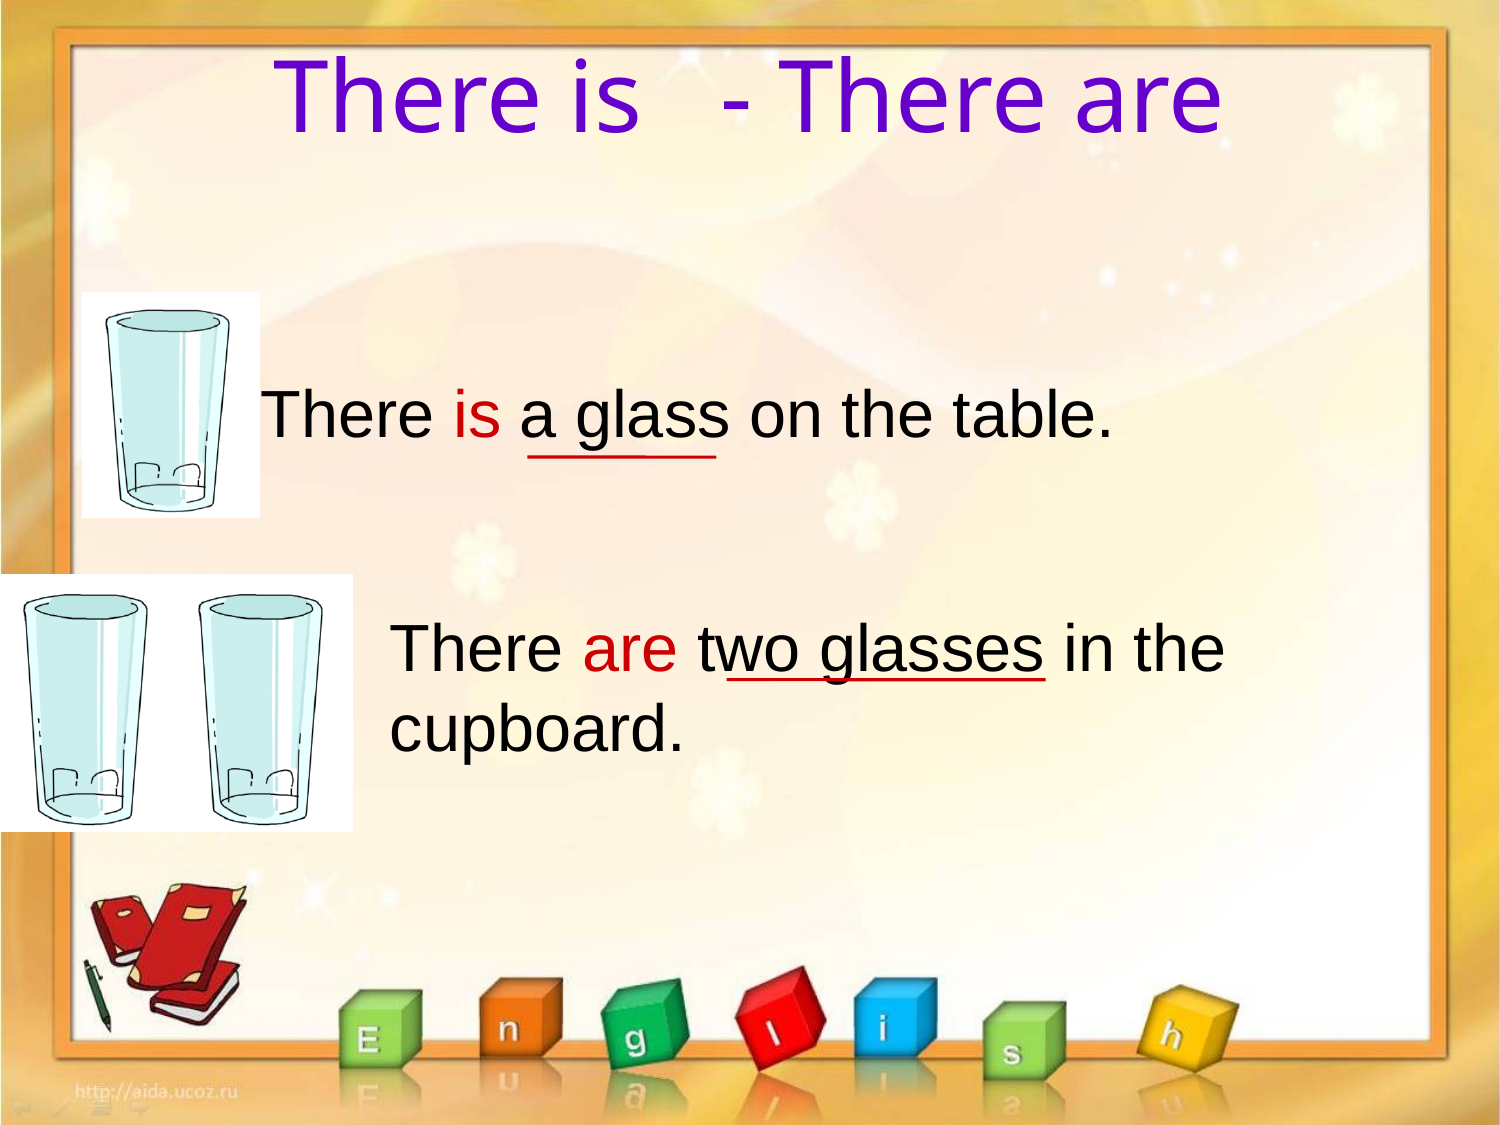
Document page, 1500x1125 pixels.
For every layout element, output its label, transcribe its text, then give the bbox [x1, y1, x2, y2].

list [81, 292, 260, 518]
text_box There is a glass on the table. [264, 363, 1404, 458]
title There is - There are [75, 0, 1425, 185]
text_box There are two glasses in the cupboard. [374, 597, 1436, 773]
picture [0, 0, 1500, 1125]
